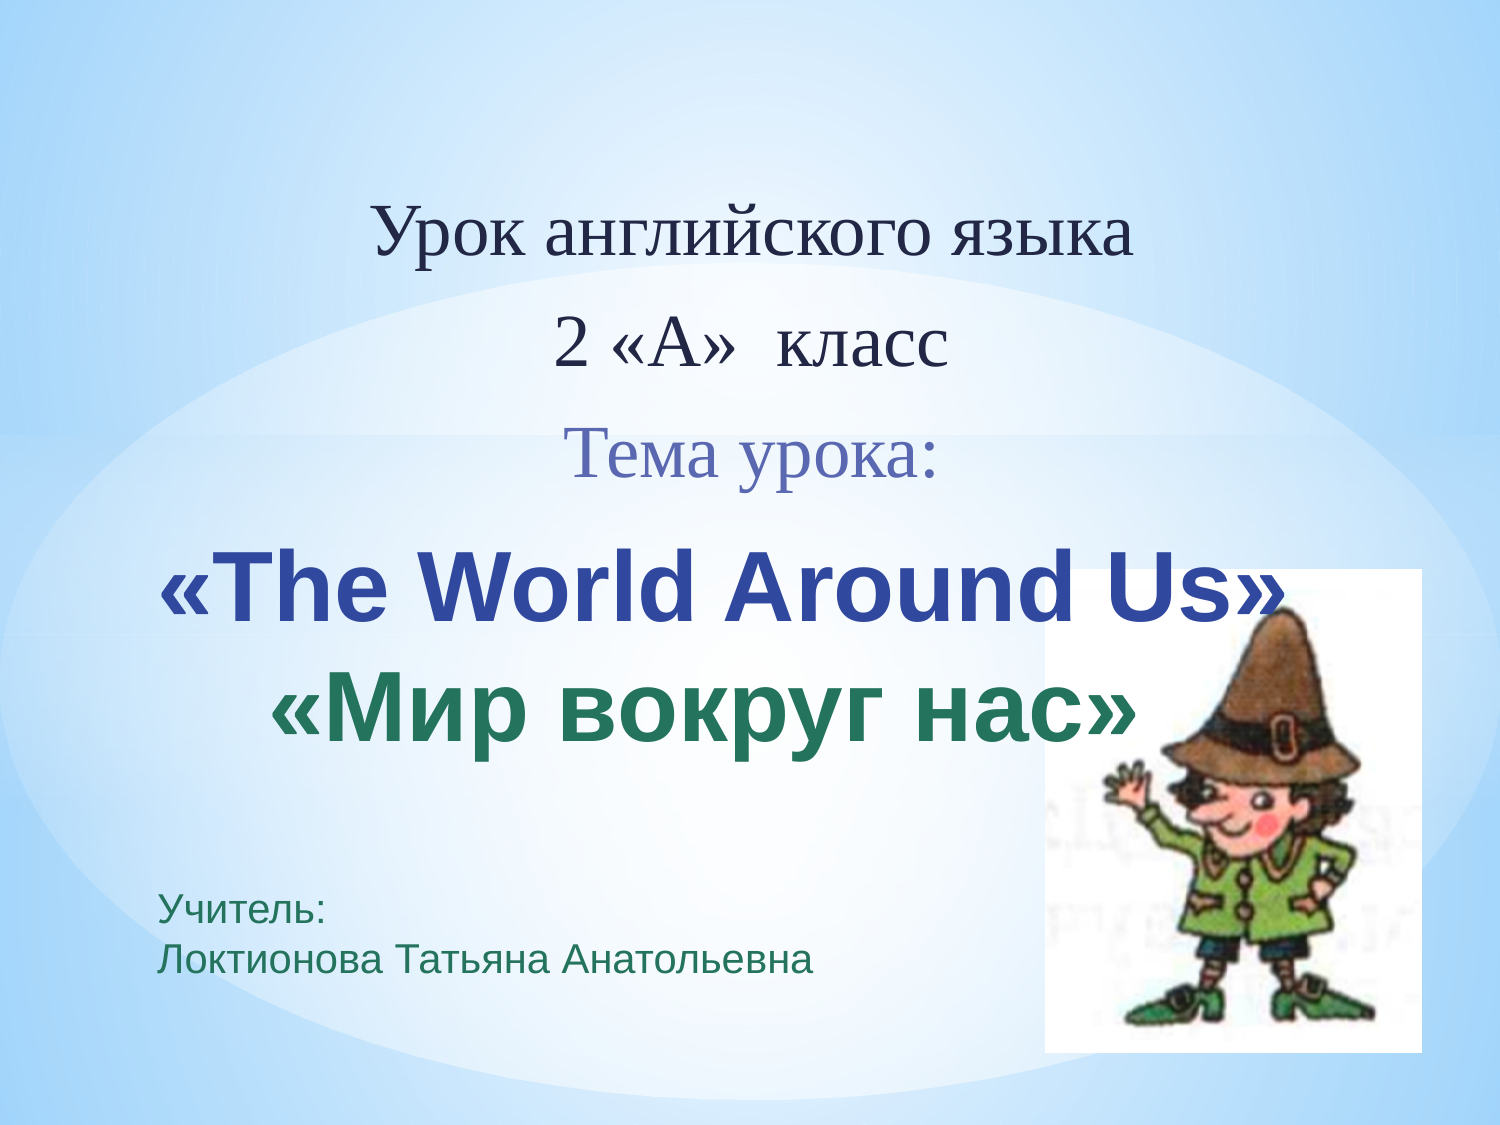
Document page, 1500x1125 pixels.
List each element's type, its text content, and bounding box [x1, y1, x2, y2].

subtitle Урок английского языка 2 «А» класс Тема урока: [289, 172, 1214, 514]
title «The World Around Us» «Мир вокруг нас» Учитель: Локтионова Татьяна Анатольевна [112, 514, 1353, 809]
picture [1045, 568, 1422, 1053]
